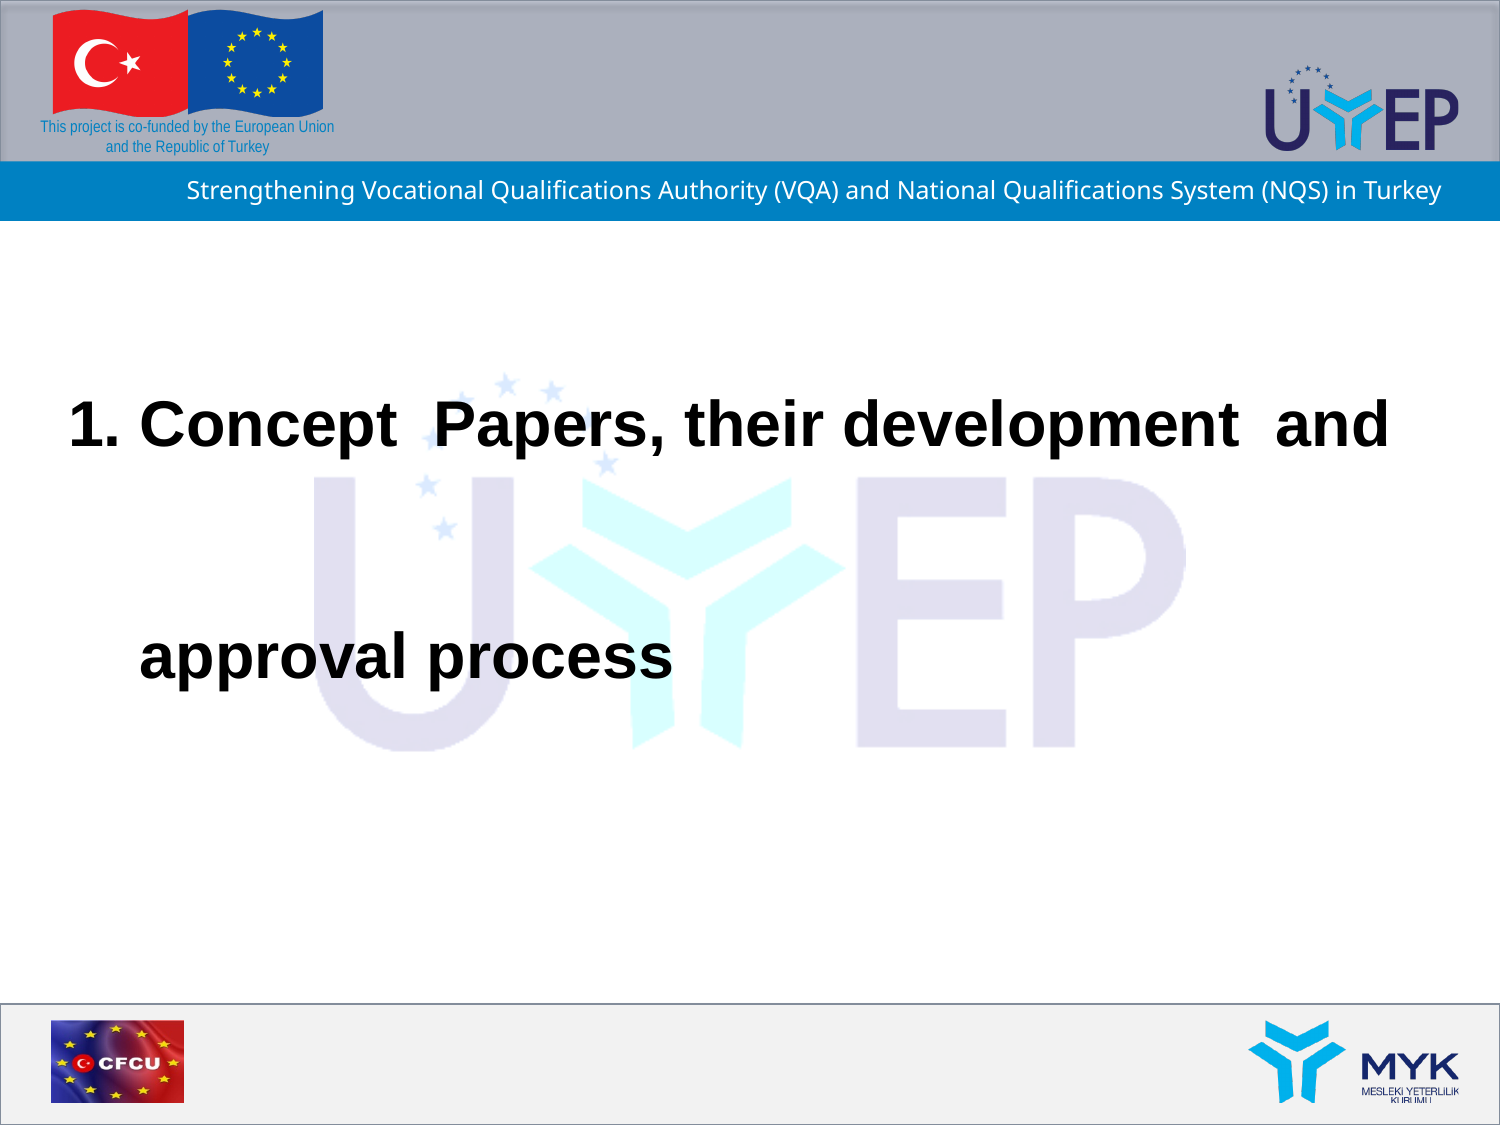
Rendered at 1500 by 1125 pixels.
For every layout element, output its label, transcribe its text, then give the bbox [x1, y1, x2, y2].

picture [49, 120, 53, 132]
picture [280, 123, 286, 130]
picture [51, 1020, 184, 1103]
title 1. Concept Papers, their development and approval process [53, 278, 1460, 799]
